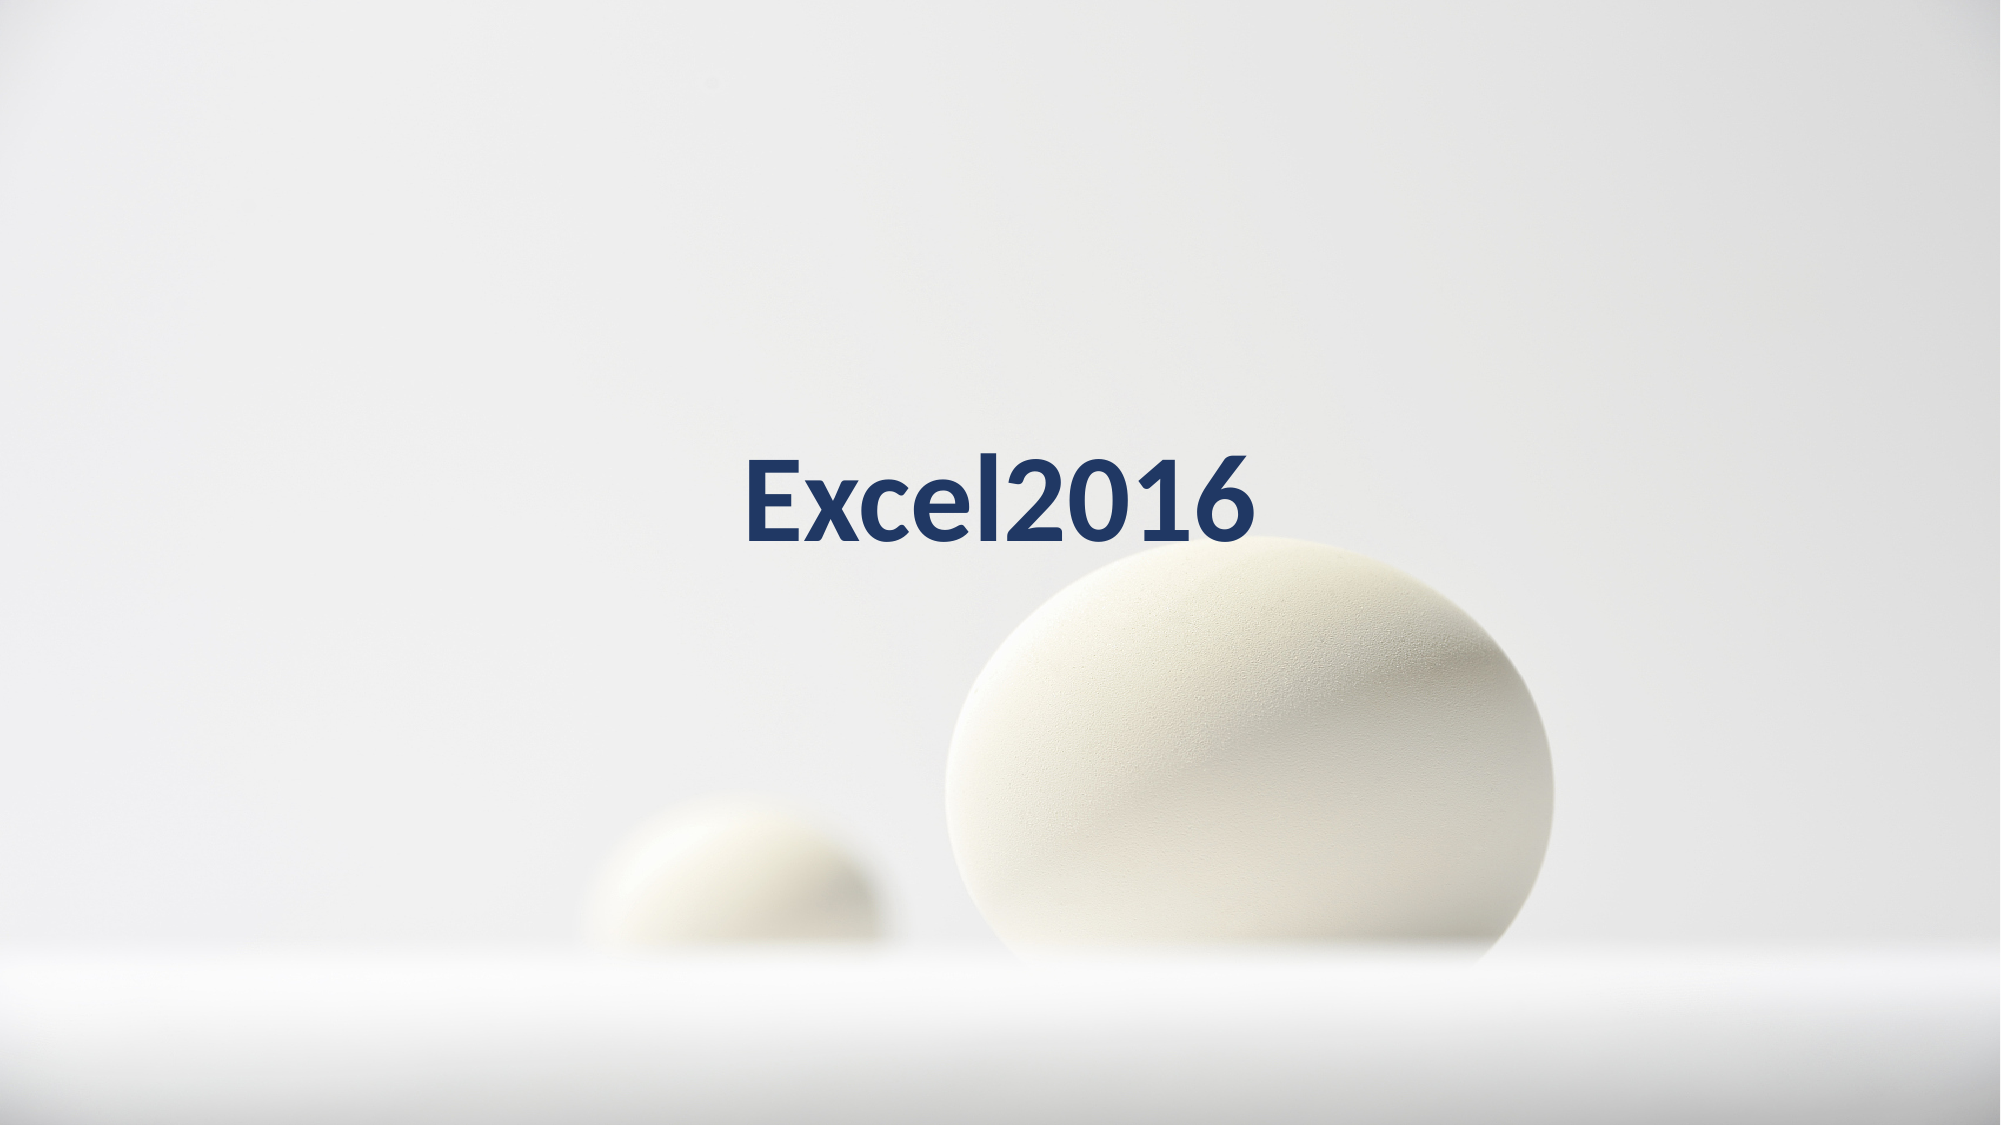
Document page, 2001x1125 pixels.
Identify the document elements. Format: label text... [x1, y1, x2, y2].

title Excel2016 [249, 184, 1750, 576]
picture [0, 0, 2001, 1125]
